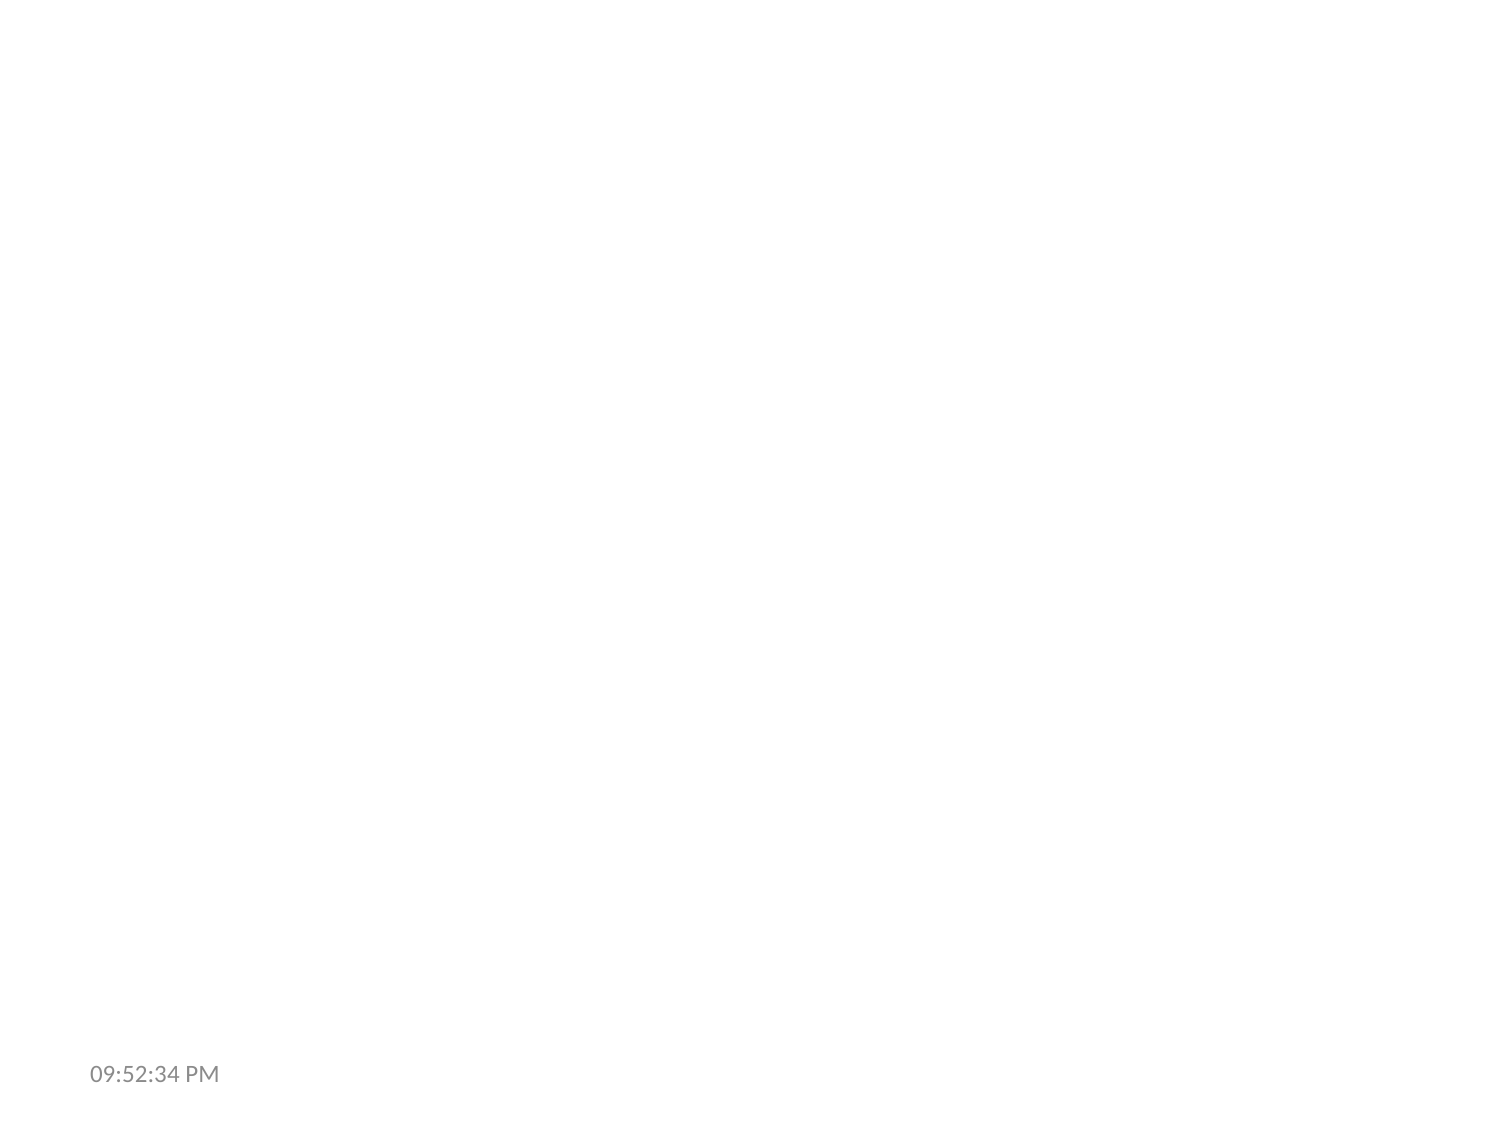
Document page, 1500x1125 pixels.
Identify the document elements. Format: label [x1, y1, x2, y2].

slide_number [75, 1042, 425, 1103]
